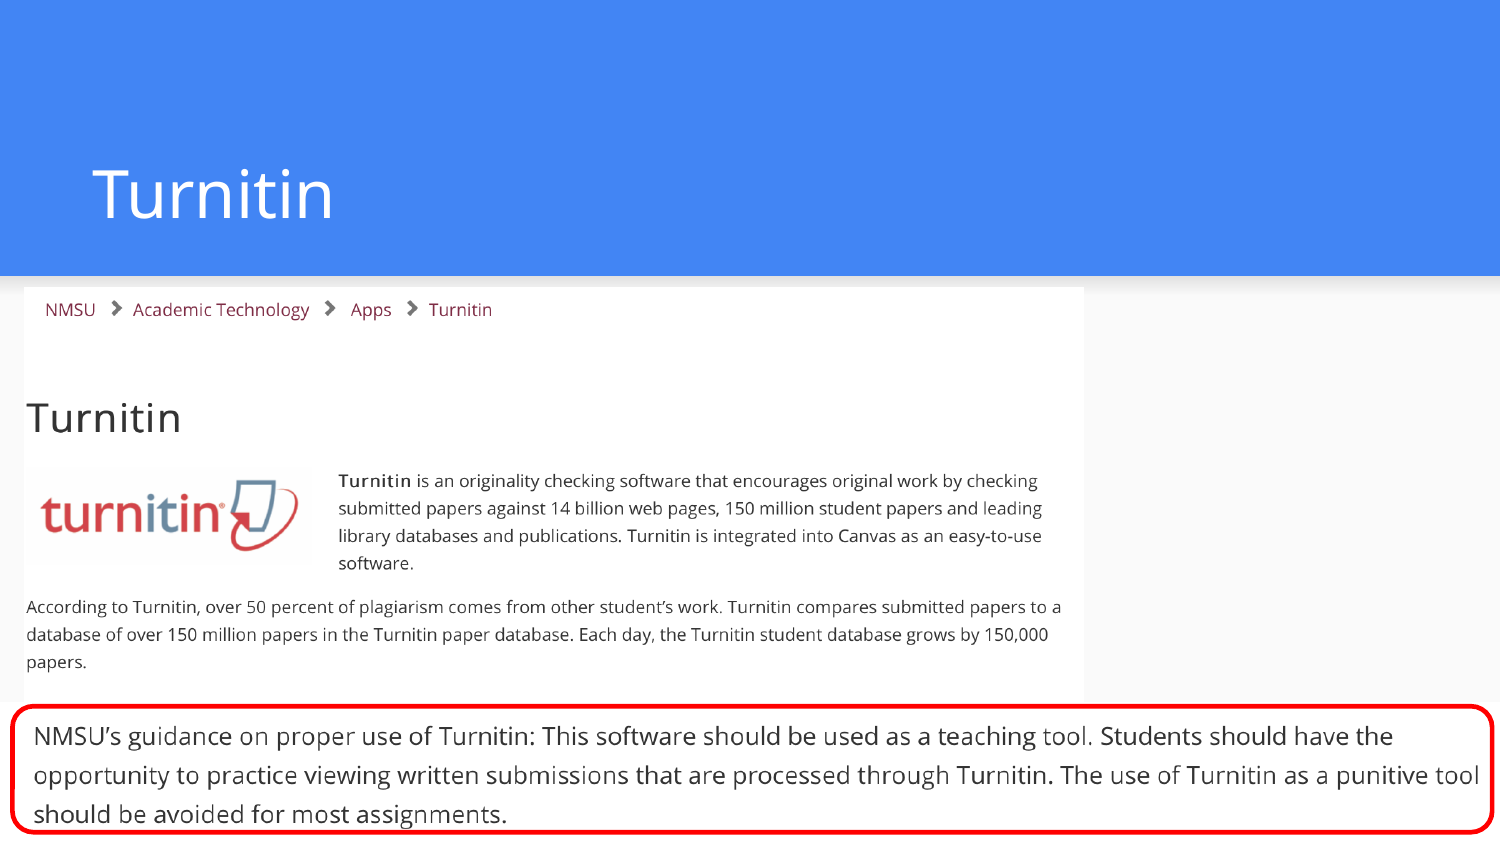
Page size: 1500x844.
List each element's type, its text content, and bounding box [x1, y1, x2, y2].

title Turnitin [77, 121, 1427, 248]
picture [0, 287, 1500, 844]
